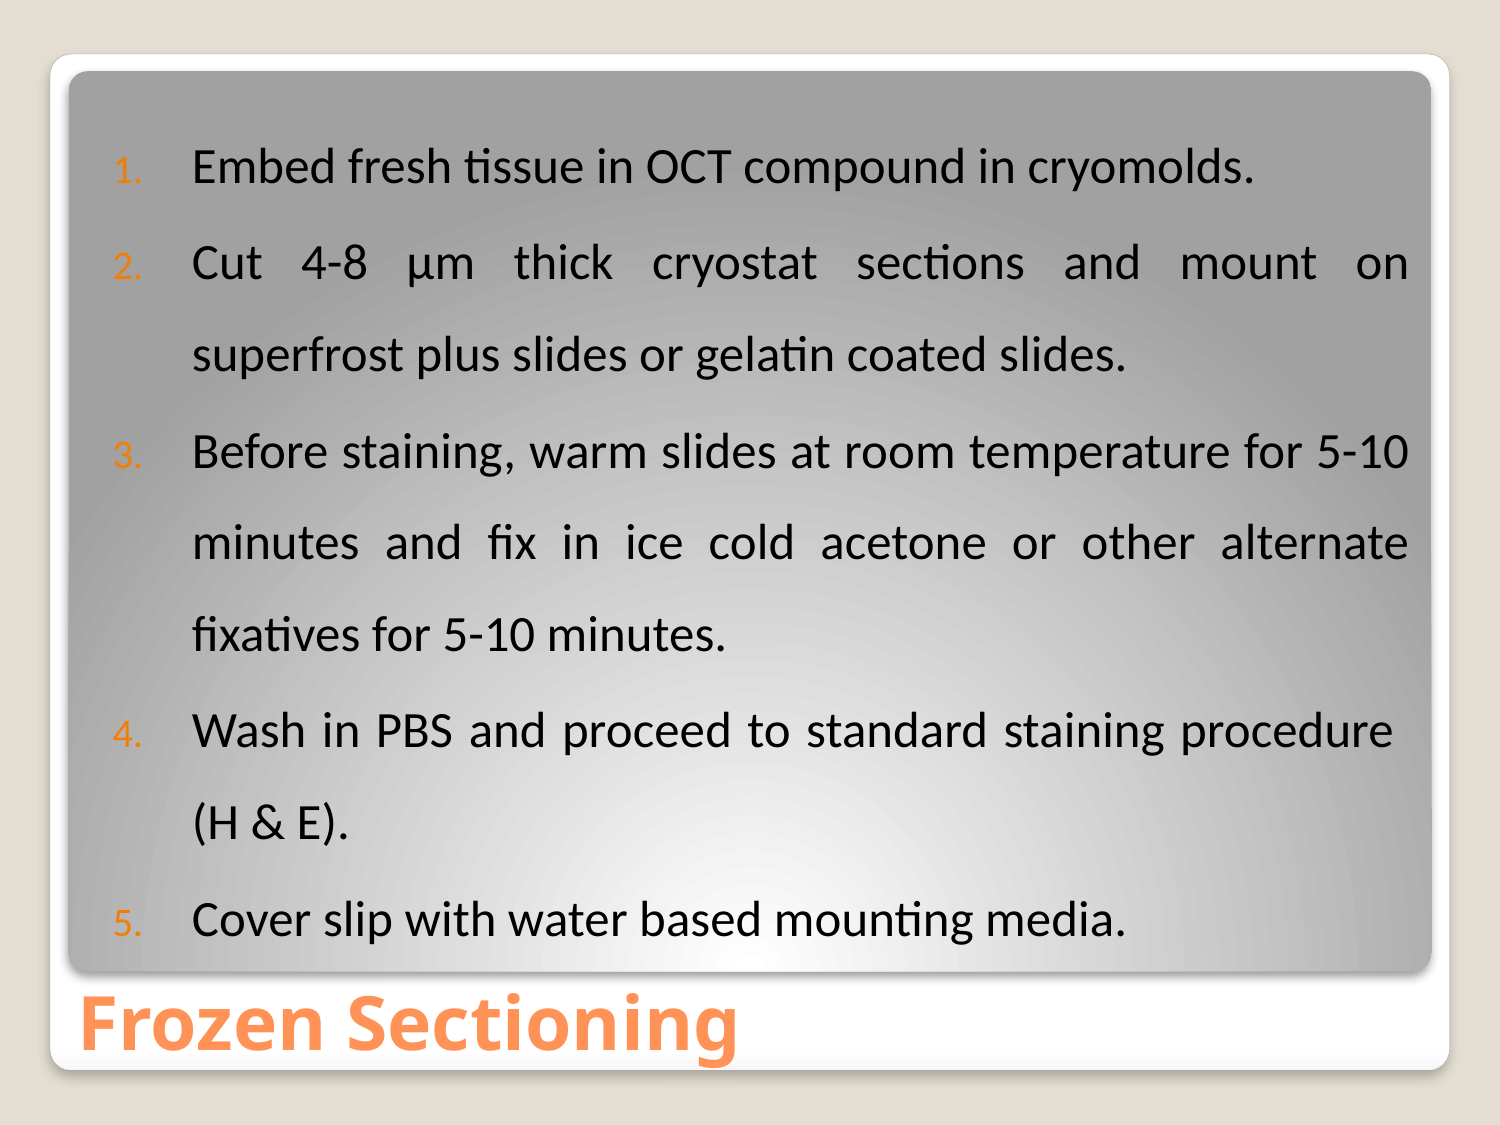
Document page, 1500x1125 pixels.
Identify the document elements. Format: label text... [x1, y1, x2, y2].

title Frozen Sectioning [62, 900, 1405, 1073]
list Embed fresh tissue in OCT compound in cryomolds. Cut 4-8 μm thick cryostat sections and mount on superfrost plus slides or gelatin coated slides. Before staining, warm slides at room temperature for 5-10 minutes and fix in ice cold acetone or other alternate fixatives for 5-10 minutes. Wash in PBS and proceed to standard staining procedure (H & E). Cover slip with water based mounting media. [82, 86, 1425, 963]
